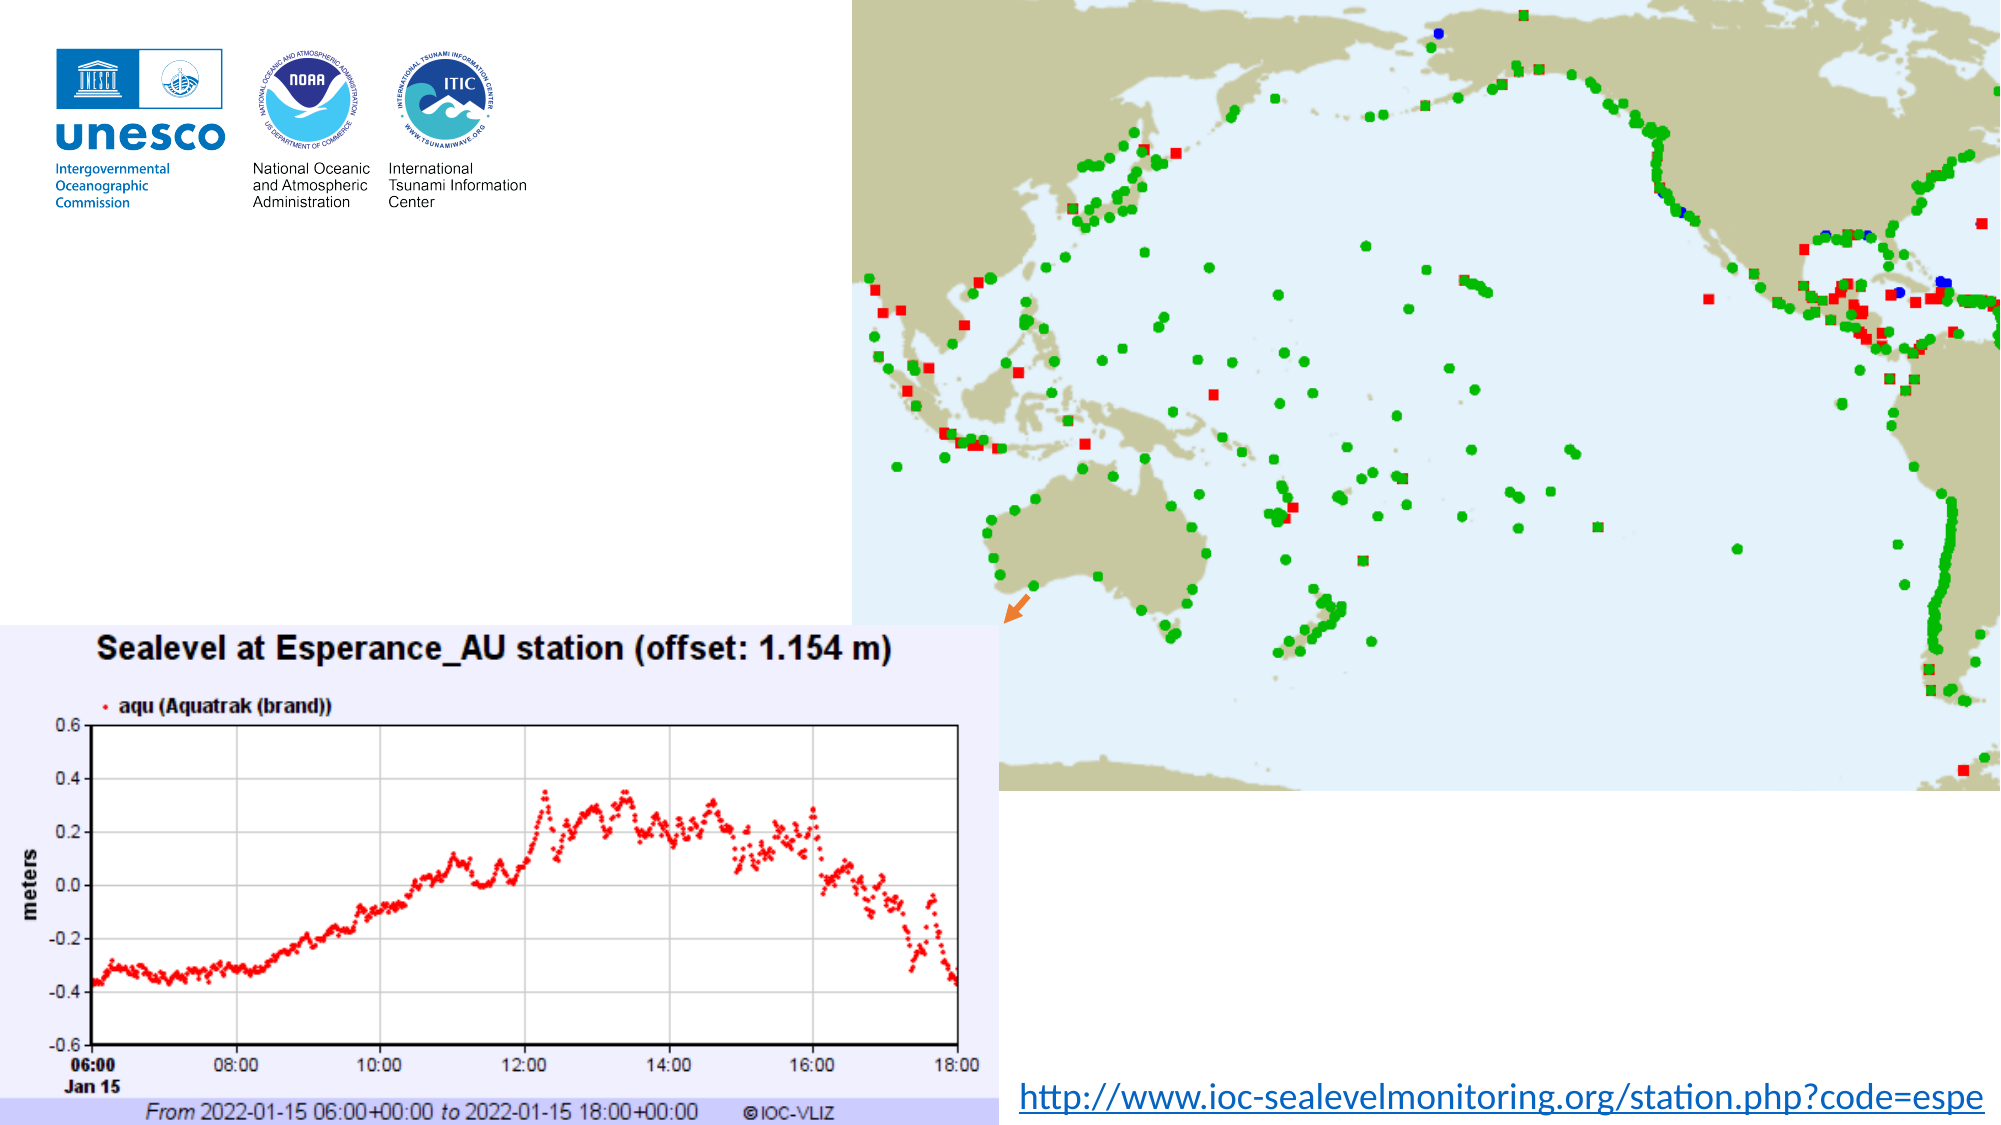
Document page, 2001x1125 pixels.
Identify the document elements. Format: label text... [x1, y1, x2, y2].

text_box http://www.ioc-sealevelmonitoring.org/station.php?code=espe [999, 1064, 2000, 1125]
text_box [1003, 595, 1029, 624]
picture [0, 0, 2000, 1125]
picture [43, 35, 527, 221]
